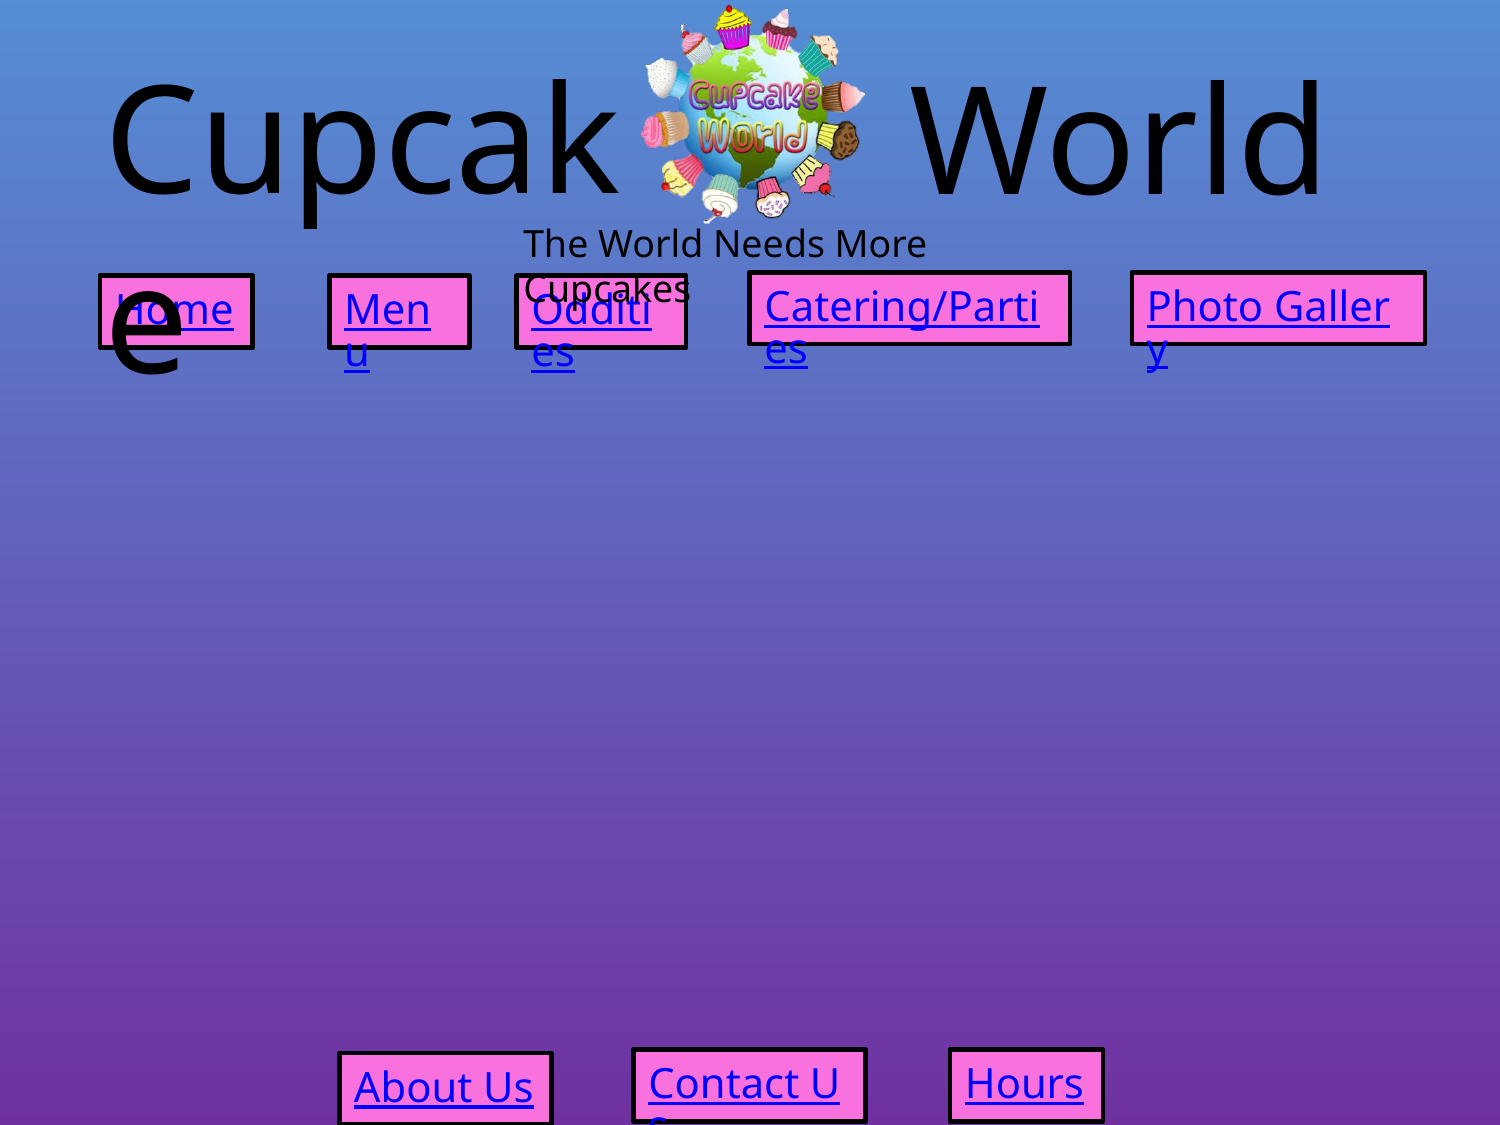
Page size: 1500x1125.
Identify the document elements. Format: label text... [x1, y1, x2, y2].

text_box The World Needs More Cupcakes [508, 212, 1043, 270]
text_box Cupcake [89, 35, 652, 411]
picture [628, 0, 871, 234]
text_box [339, 1049, 1104, 1119]
text_box World [894, 37, 1463, 232]
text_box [99, 272, 1426, 339]
